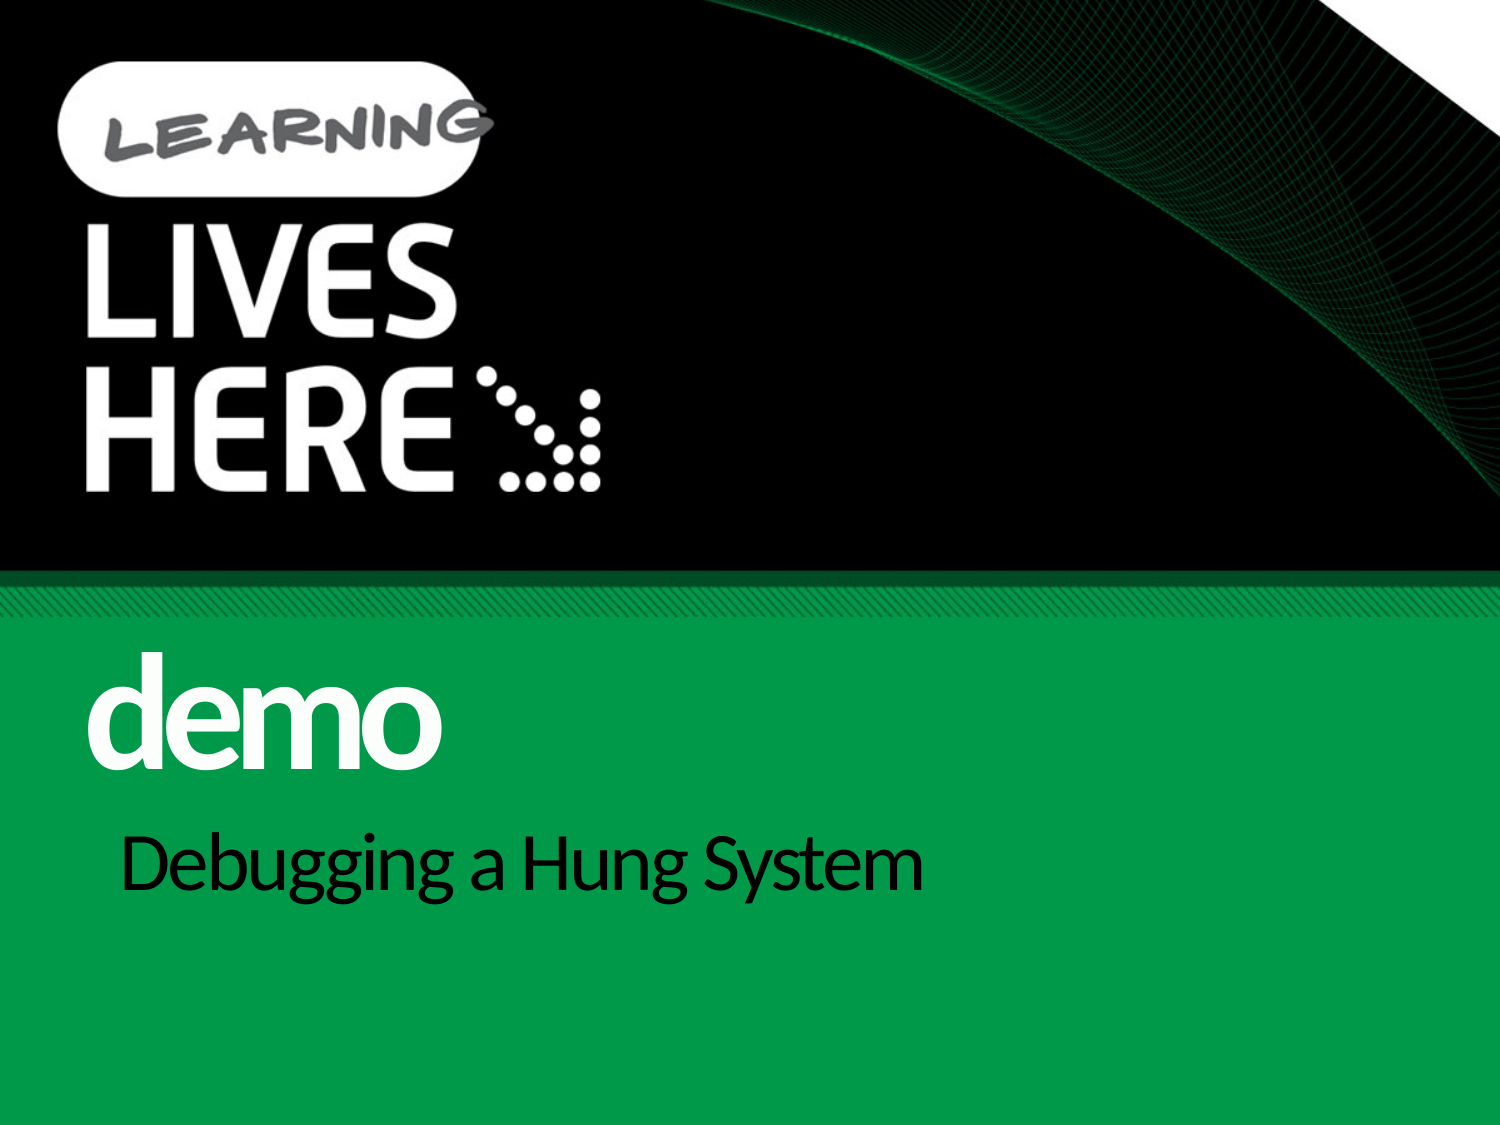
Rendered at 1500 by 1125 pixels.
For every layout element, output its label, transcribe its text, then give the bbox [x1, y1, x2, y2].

title Debugging a Hung System [119, 818, 1375, 943]
picture [0, 0, 1500, 1125]
list demo [83, 625, 1344, 800]
